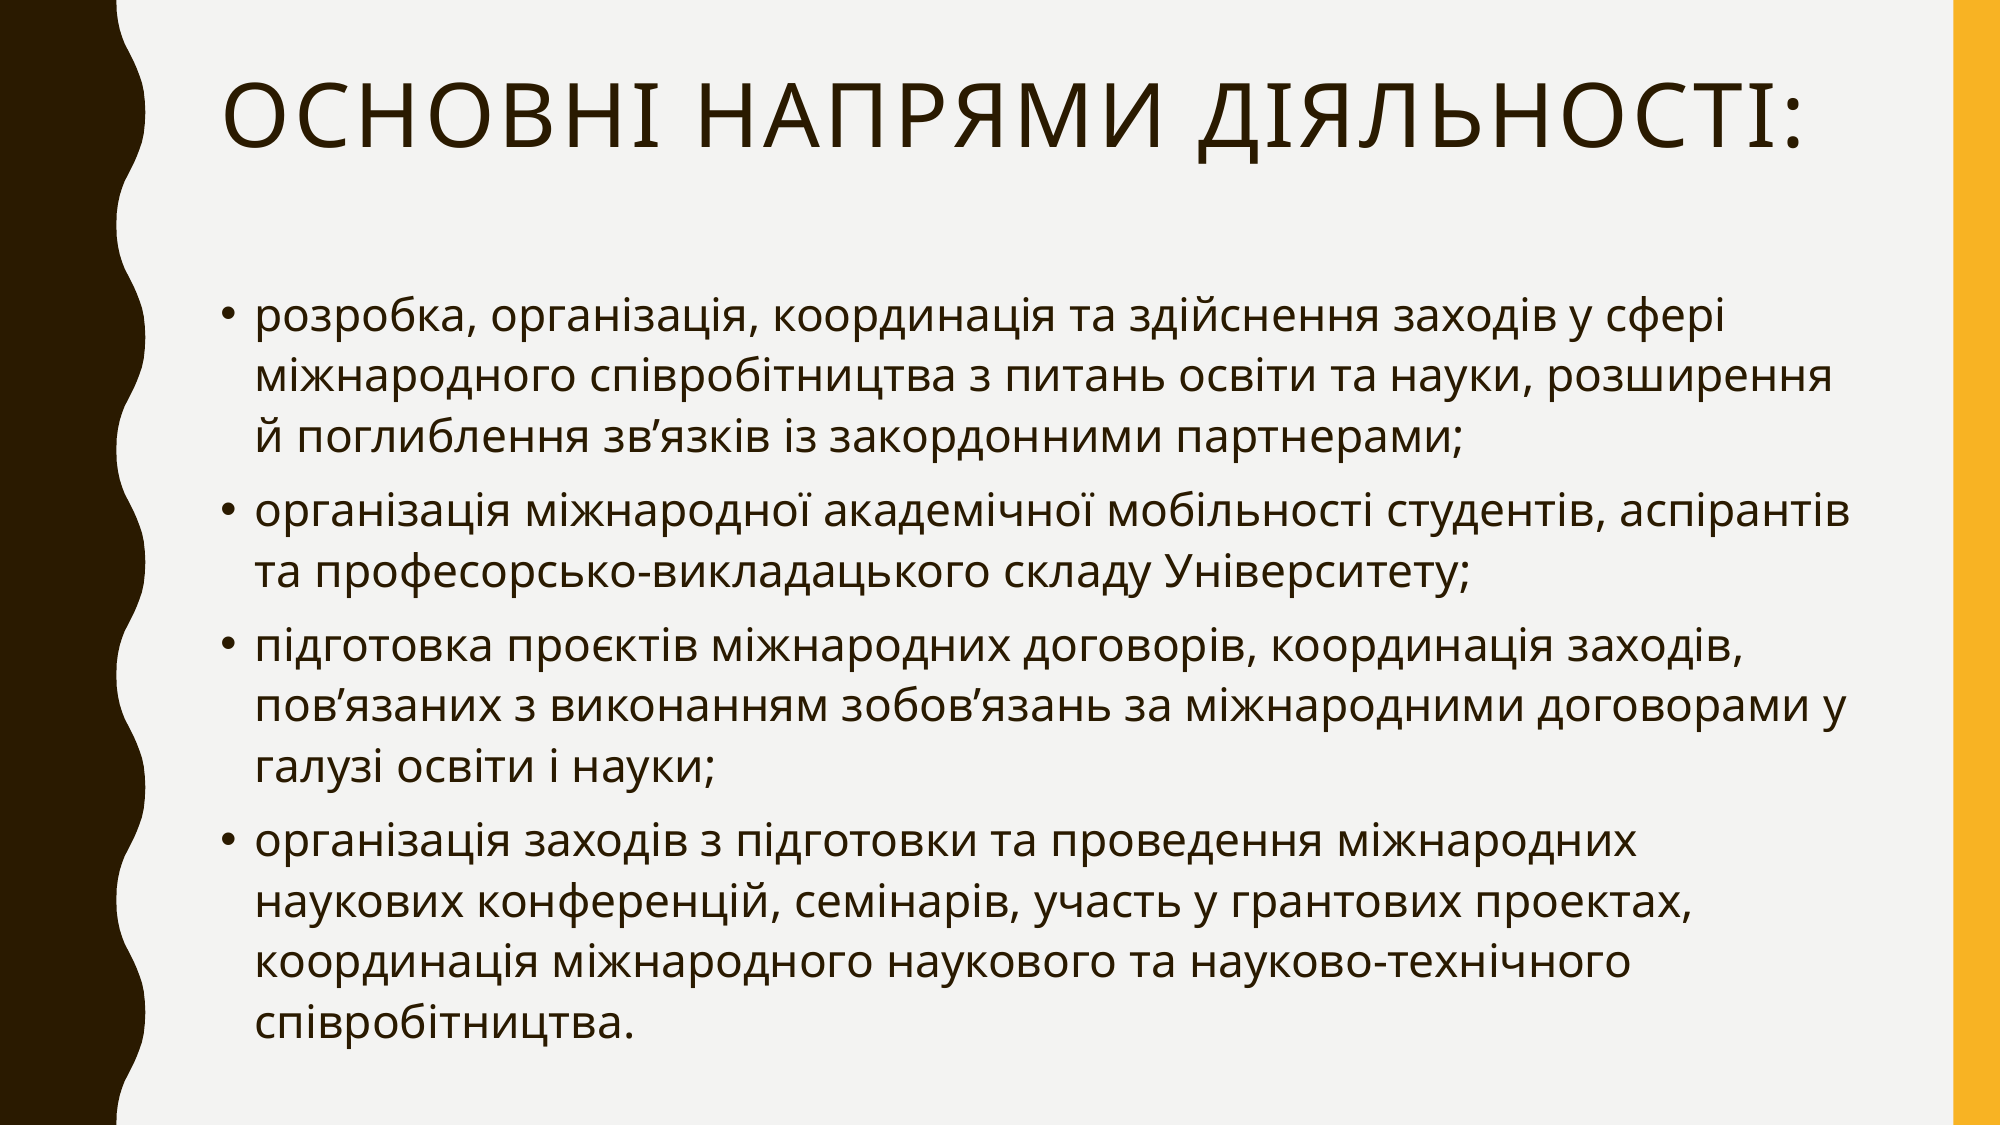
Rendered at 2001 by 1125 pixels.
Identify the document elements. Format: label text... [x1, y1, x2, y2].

list розробка, організація, координація та здійснення заходів у сфері міжнародного співробітництва з питань освіти та науки, розширення й поглиблення зв’язків із закордонними партнерами; організація міжнародної академічної мобільності студентів, аспірантів та професорсько-викладацького складу Університету; підготовка проєктів міжнародних договорів, координація заходів, пов’язаних з виконанням зобов’язань за міжнародними договорами у галузі освіти і науки; організація заходів з підготовки та проведення міжнародних наукових конференцій, семінарів, участь у грантових проектах, координація міжнародного наукового та науково-технічного співробітництва. [205, 272, 1875, 1063]
title Основні напрями діяльності: [205, 62, 1875, 272]
